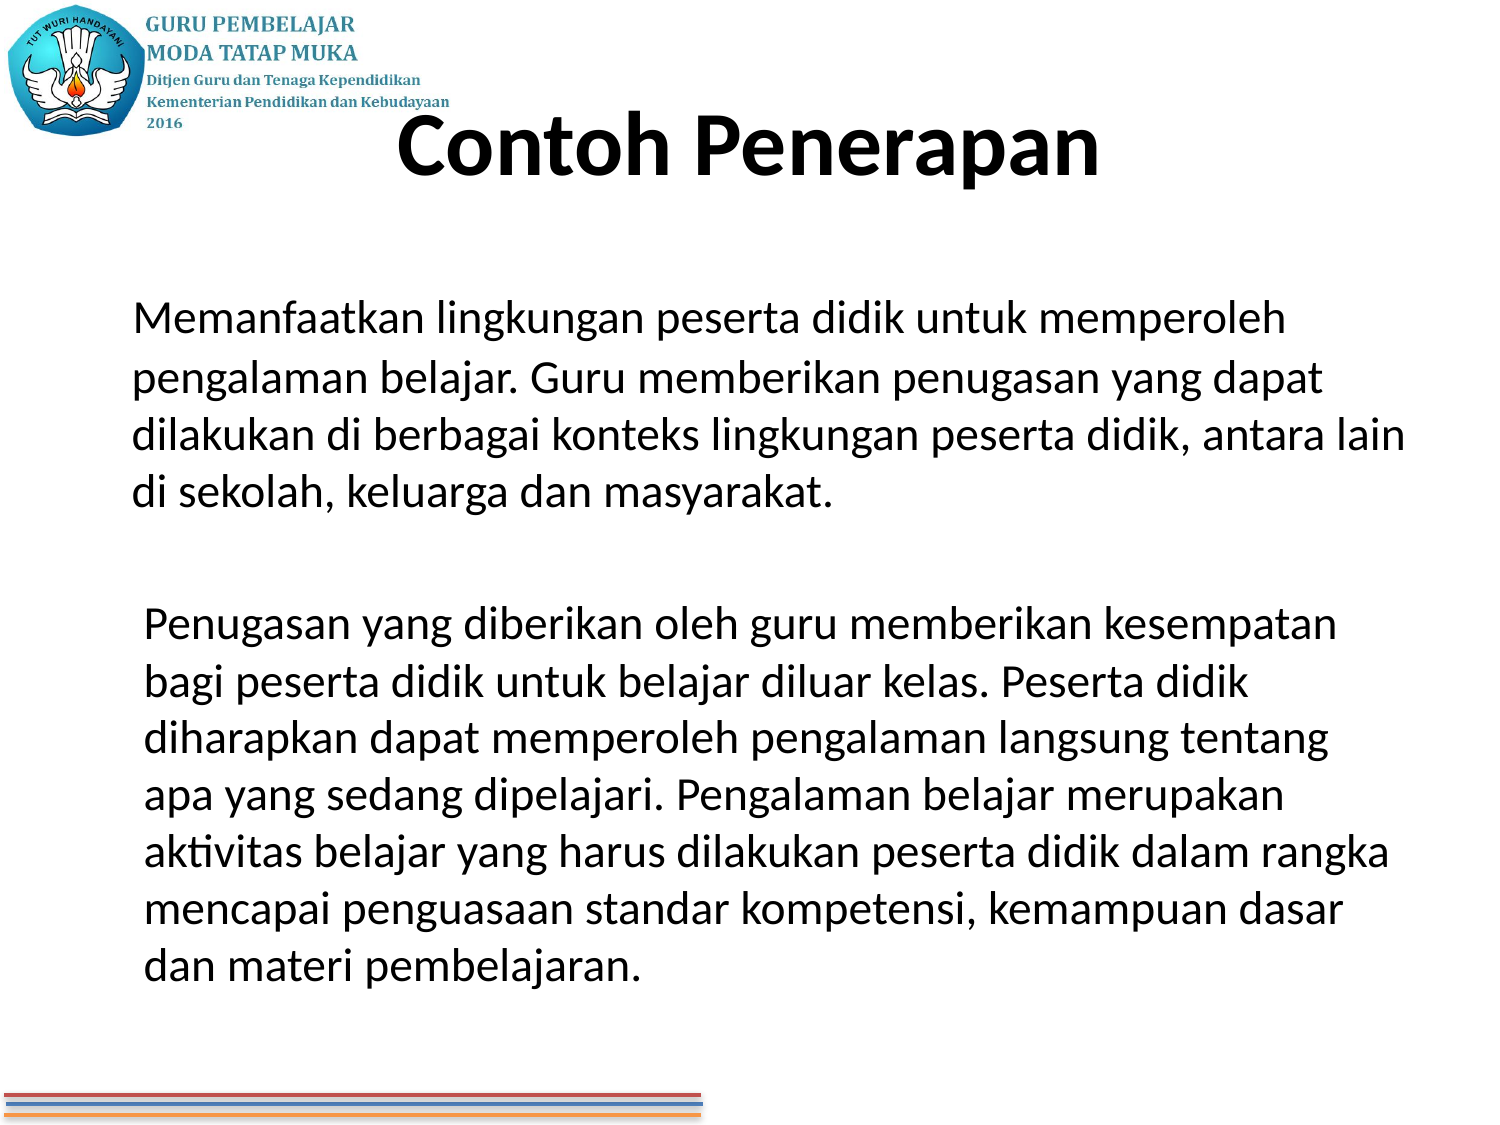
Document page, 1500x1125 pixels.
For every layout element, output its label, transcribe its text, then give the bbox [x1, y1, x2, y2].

title Contoh Penerapan [75, 45, 1425, 233]
picture [4, 0, 455, 139]
list Memanfaatkan lingkungan peserta didik untuk memperoleh pengalaman belajar. Guru memberikan penugasan yang dapat dilakukan di berbagai konteks lingkungan peserta didik, antara lain di sekolah, keluarga dan masyarakat. Penugasan yang diberikan oleh guru memberikan kesempatan bagi peserta didik untuk belajar diluar kelas. Peserta didik diharapkan dapat memperoleh pengalaman langsung tentang apa yang sedang dipelajari. Pengalaman belajar merupakan aktivitas belajar yang harus dilakukan peserta didik dalam rangka mencapai penguasaan standar kompetensi, kemampuan dasar dan materi pembelajaran. [75, 262, 1425, 1005]
